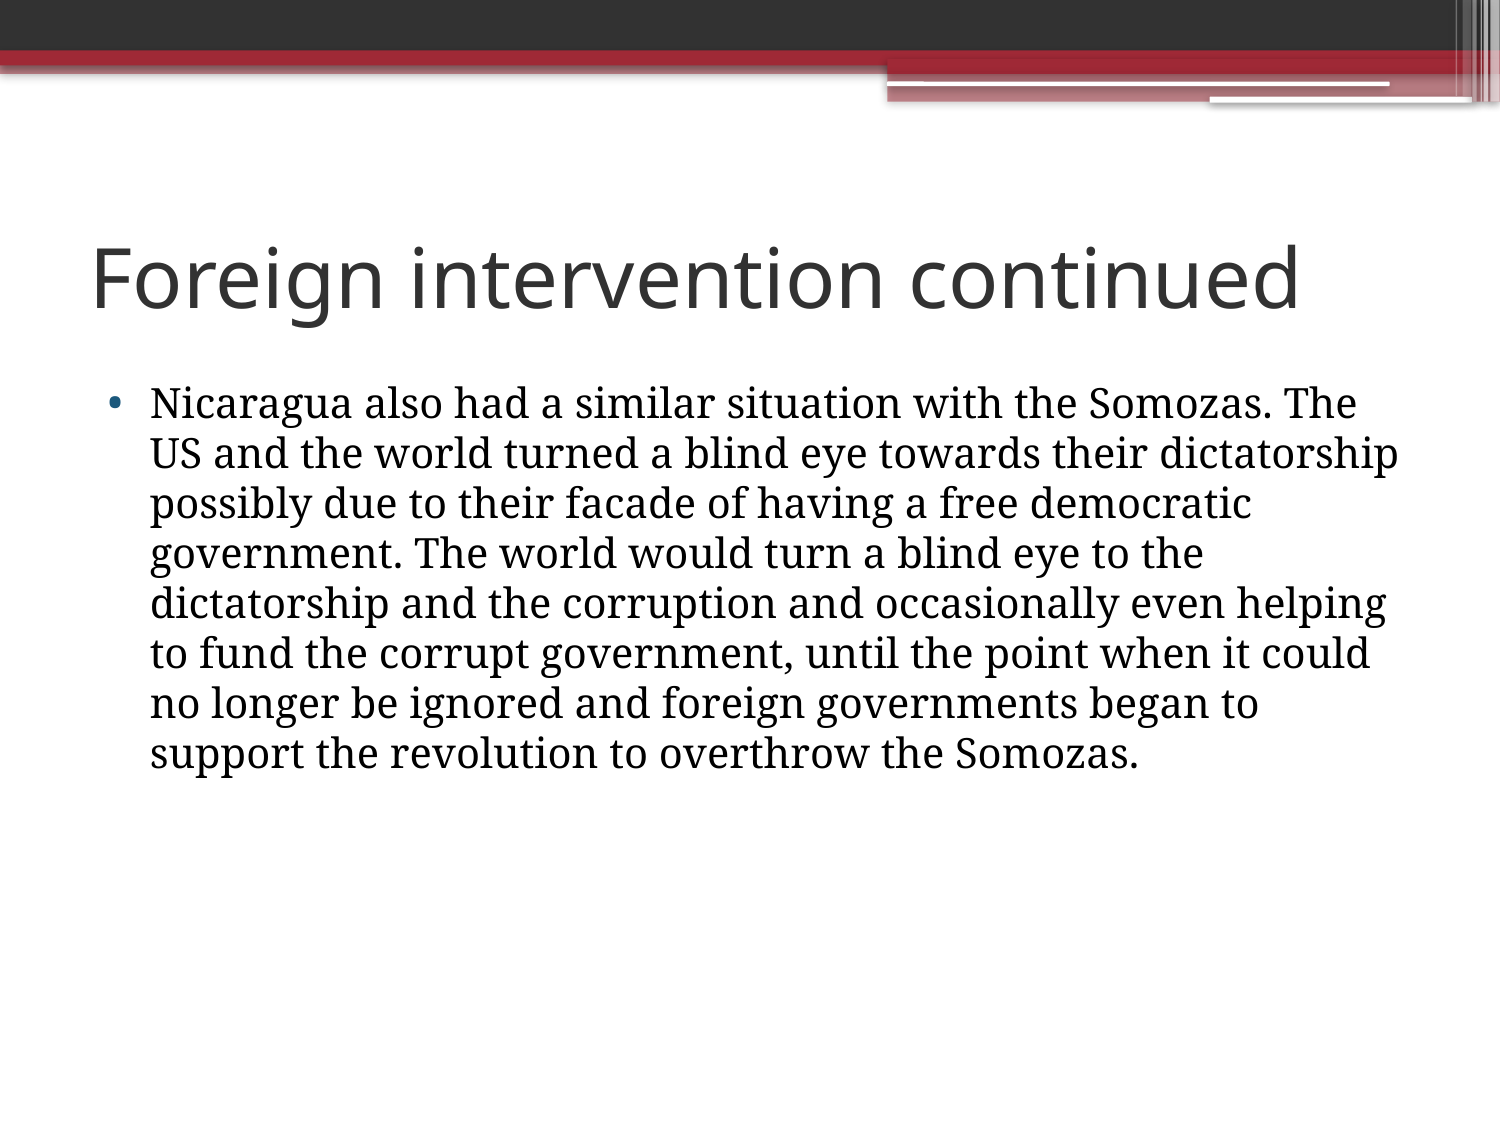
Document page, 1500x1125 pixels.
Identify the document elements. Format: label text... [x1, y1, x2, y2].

list Nicaragua also had a similar situation with the Somozas. The US and the world turned a blind eye towards their dictatorship possibly due to their facade of having a free democratic government. The world would turn a blind eye to the dictatorship and the corruption and occasionally even helping to fund the corrupt government, until the point when it could no longer be ignored and foreign governments began to support the revolution to overthrow the Somozas. [75, 368, 1425, 1079]
title Foreign intervention continued [75, 187, 1425, 363]
